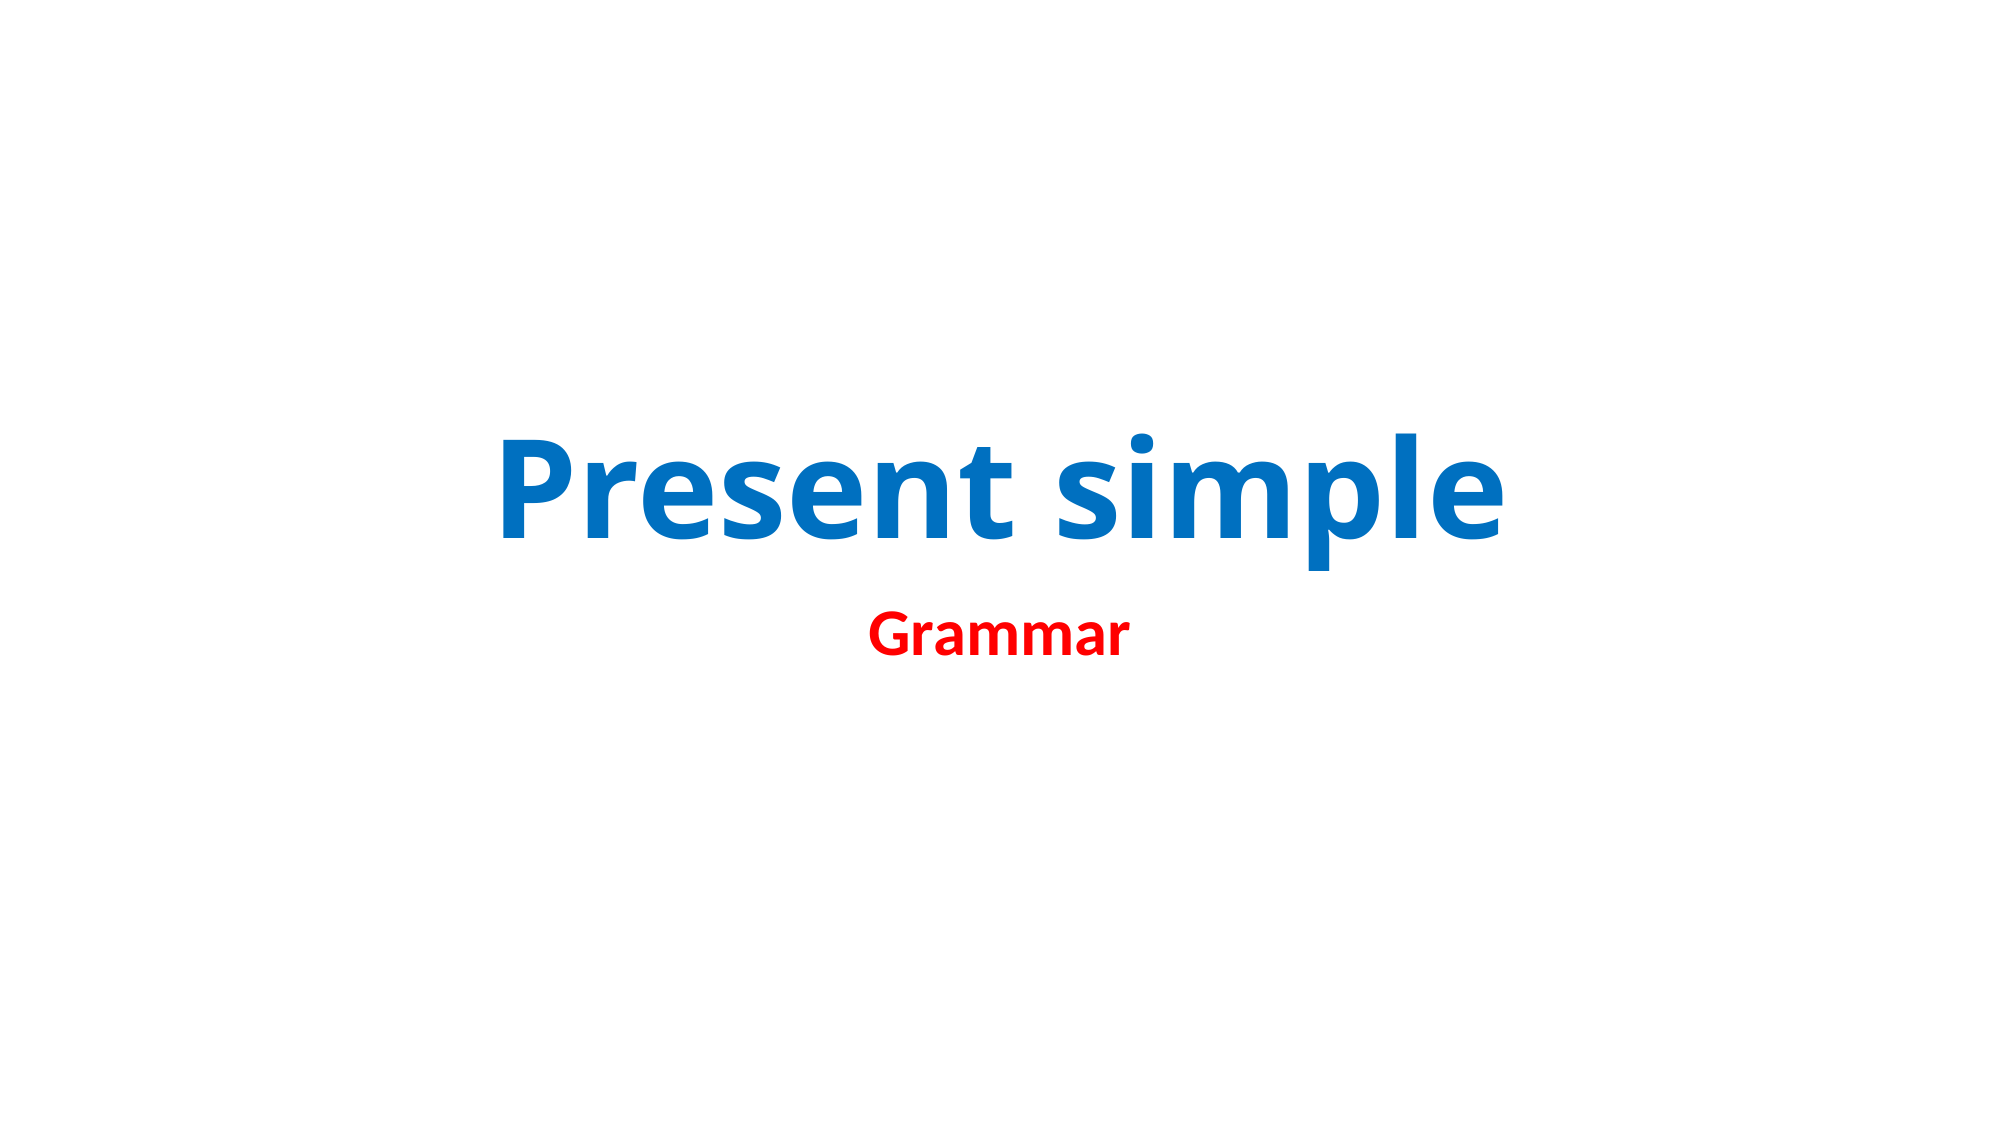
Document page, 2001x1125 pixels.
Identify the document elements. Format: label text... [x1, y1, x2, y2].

title Present simple [249, 184, 1750, 576]
subtitle Grammar [249, 590, 1750, 863]
